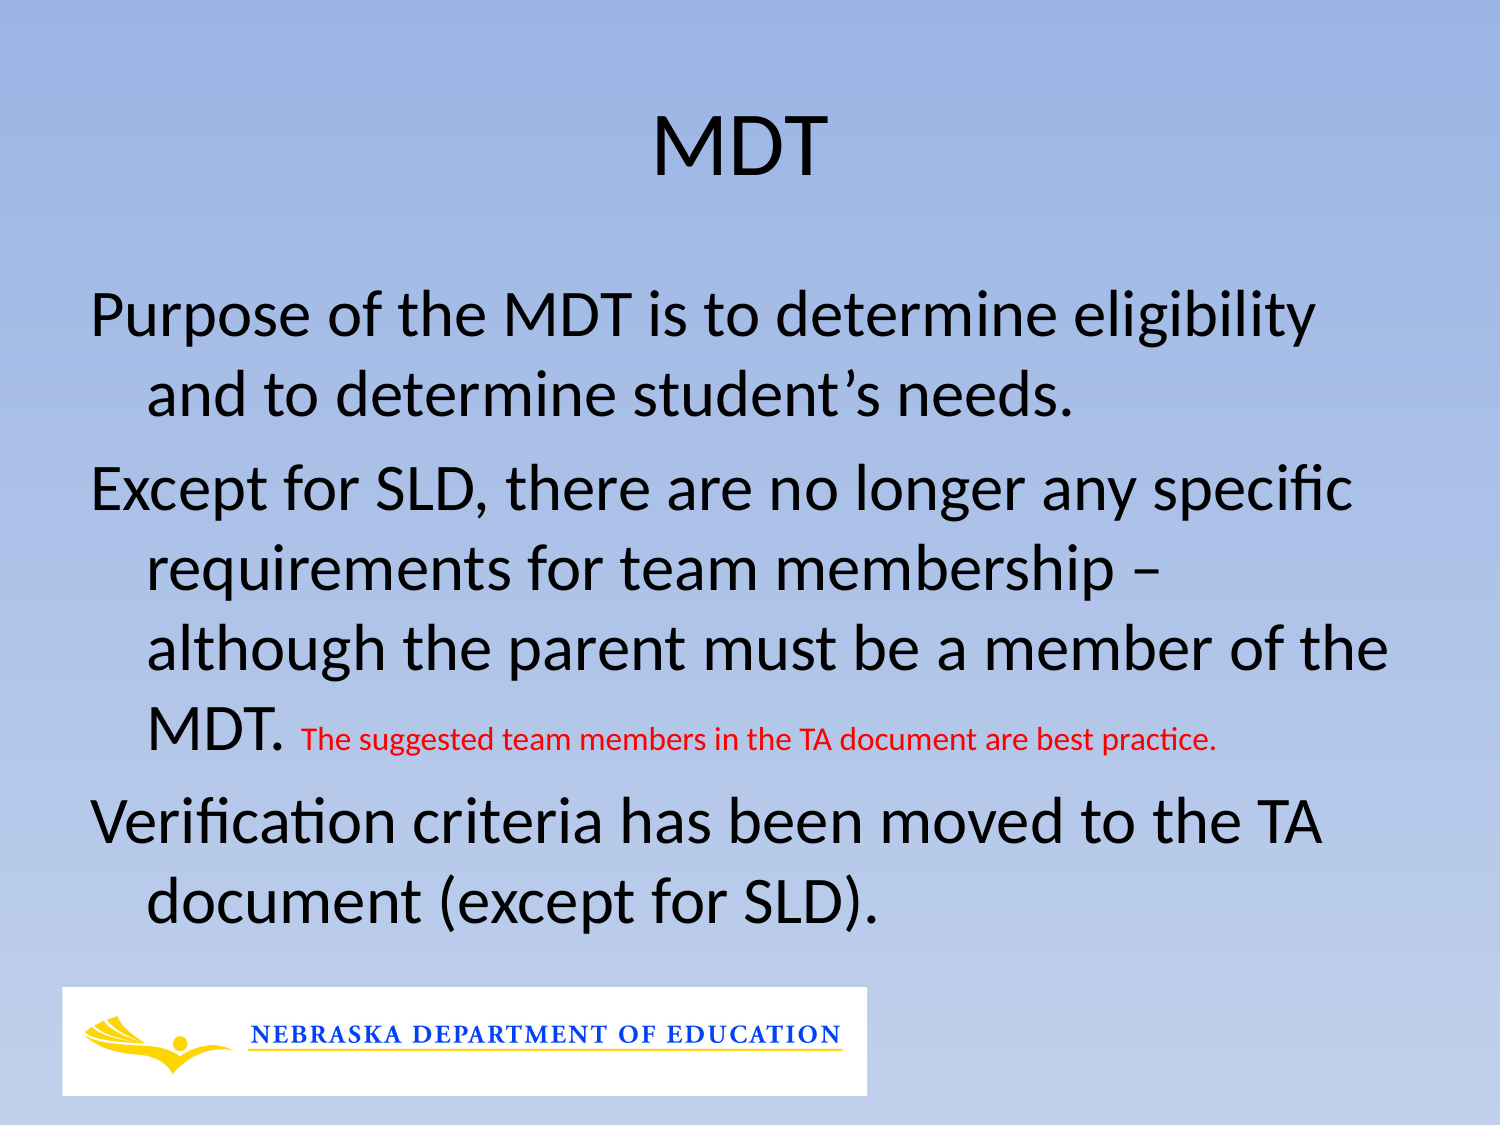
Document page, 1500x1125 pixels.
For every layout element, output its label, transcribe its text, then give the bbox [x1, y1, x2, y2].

title MDT [75, 45, 1425, 233]
list Purpose of the MDT is to determine eligibility and to determine student’s needs. Except for SLD, there are no longer any specific requirements for team membership – although the parent must be a member of the MDT. The suggested team members in the TA document are best practice. Verification criteria has been moved to the TA document (except for SLD). [75, 262, 1425, 1005]
picture [62, 987, 868, 1096]
